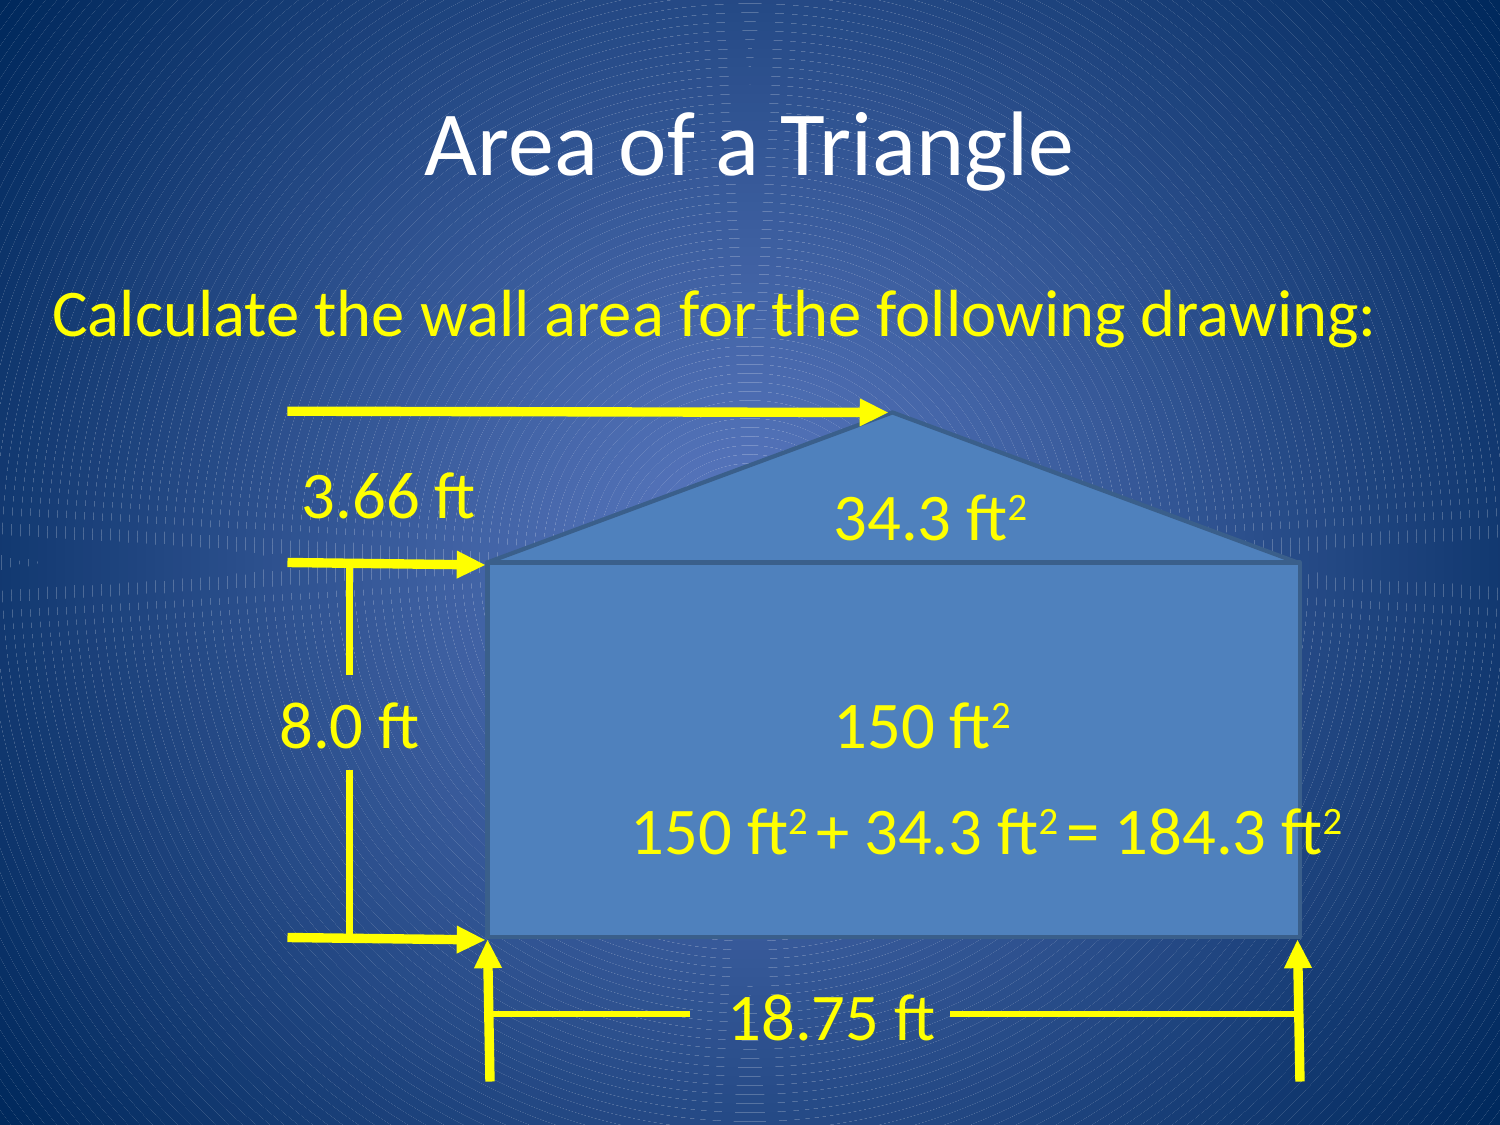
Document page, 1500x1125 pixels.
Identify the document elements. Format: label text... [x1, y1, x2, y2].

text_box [287, 937, 347, 941]
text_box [1297, 1020, 1301, 1082]
title Area of a Triangle [75, 45, 1425, 233]
text_box 3.66 ft [287, 444, 491, 540]
text_box [485, 560, 1302, 939]
text_box 8.0 ft [264, 674, 435, 770]
text_box [1058, 471, 1297, 560]
list Calculate the wall area for the following drawing: [37, 262, 1450, 1005]
text_box 150 ft2 + 34.3 ft2 = 184.3 ft2 [616, 780, 1373, 955]
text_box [487, 939, 491, 1082]
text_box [287, 562, 486, 566]
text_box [352, 937, 486, 941]
text_box 18.75 ft [712, 966, 951, 1061]
text_box 150 ft2 [818, 674, 1041, 770]
text_box 34.3 ft2 [819, 466, 1058, 562]
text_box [1297, 939, 1301, 1013]
text_box [487, 410, 1044, 560]
